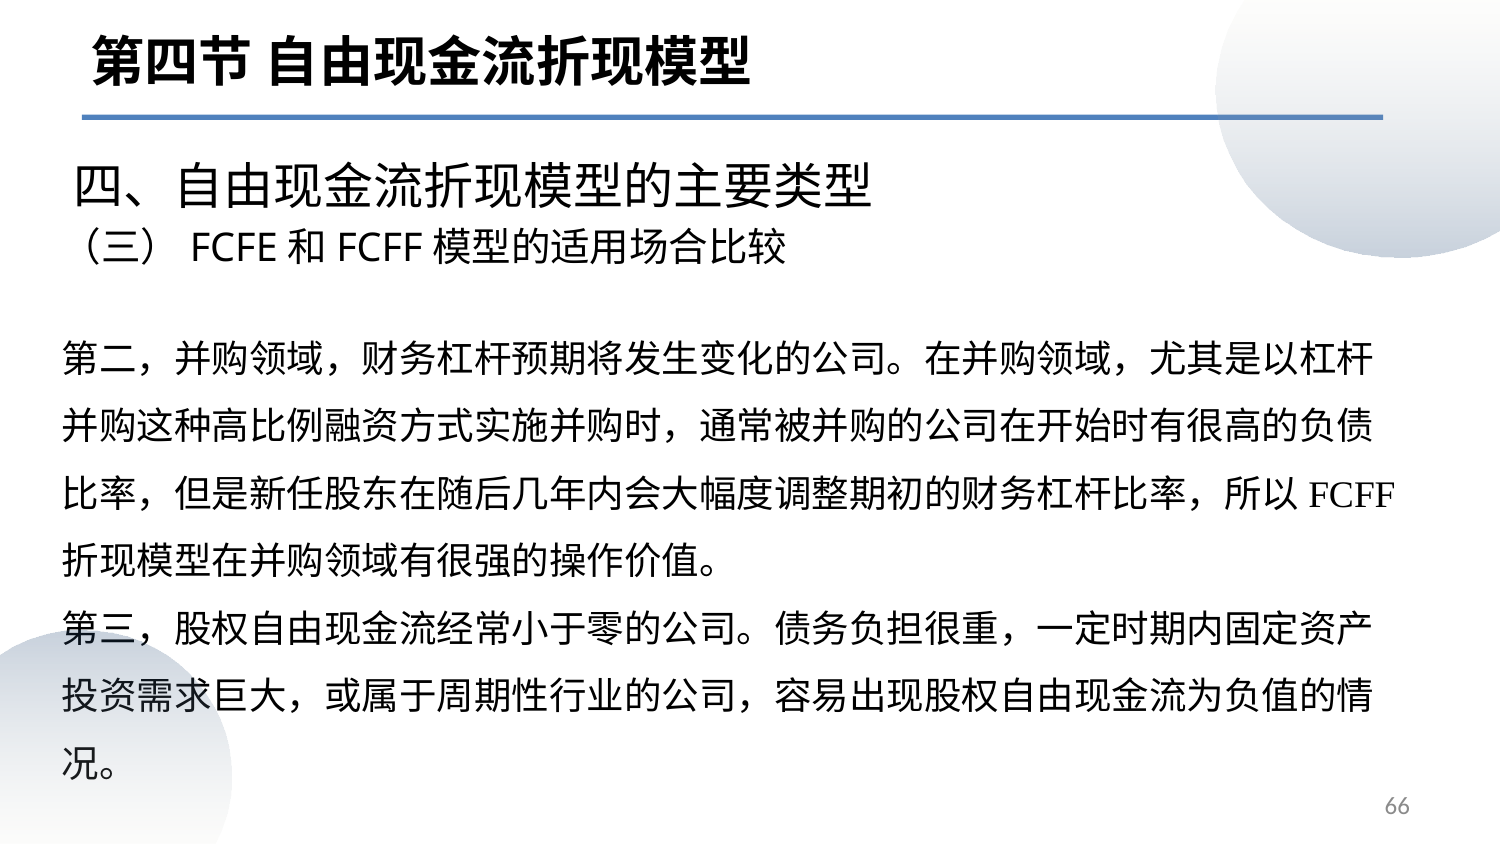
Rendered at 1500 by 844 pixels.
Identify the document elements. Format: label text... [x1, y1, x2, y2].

text_box [1213, 0, 1500, 260]
text_box 第四节 自由现金流折现模型 [74, 11, 1234, 107]
list 第二，并购领域，财务杠杆预期将发生变化的公司。在并购领域，尤其是以杠杆并购这种高比例融资方式实施并购时，通常被并购的公司在开始时有很高的负债比率，但是新任股东在随后几年内会大幅度调整期初的财务杠杆比率，所以FCFF折现模型在并购领域有很强的操作价值。 第三，股权自由现金流经常小于零的公司。债务负担很重，一定时期内固定资产投资需求巨大，或属于周期性行业的公司，容易出现股权自由现金流为负值的情况。 [46, 304, 1418, 633]
text_box （三）FCFE和FCFF模型的适用场合比较 [46, 199, 1397, 293]
slide_number 66 [1074, 782, 1425, 827]
text_box 四、自由现金流折现模型的主要类型 [58, 117, 1256, 200]
text_box [0, 627, 234, 844]
